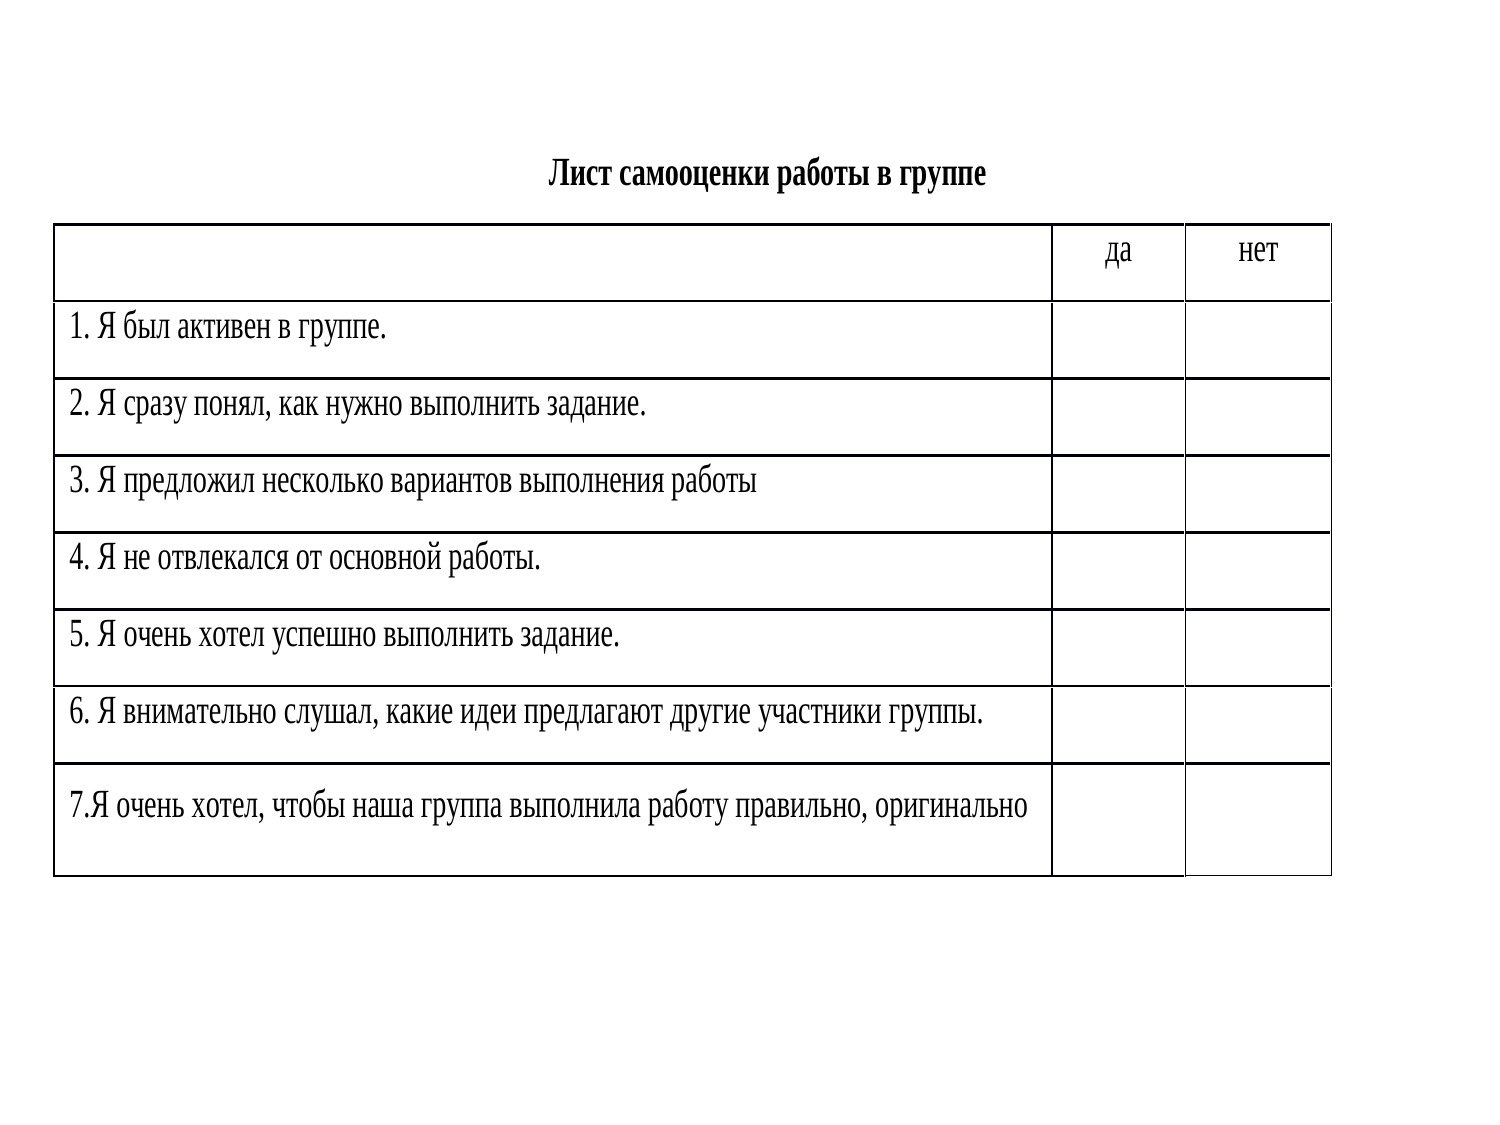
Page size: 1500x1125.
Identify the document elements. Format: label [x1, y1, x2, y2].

picture [52, 148, 1483, 965]
